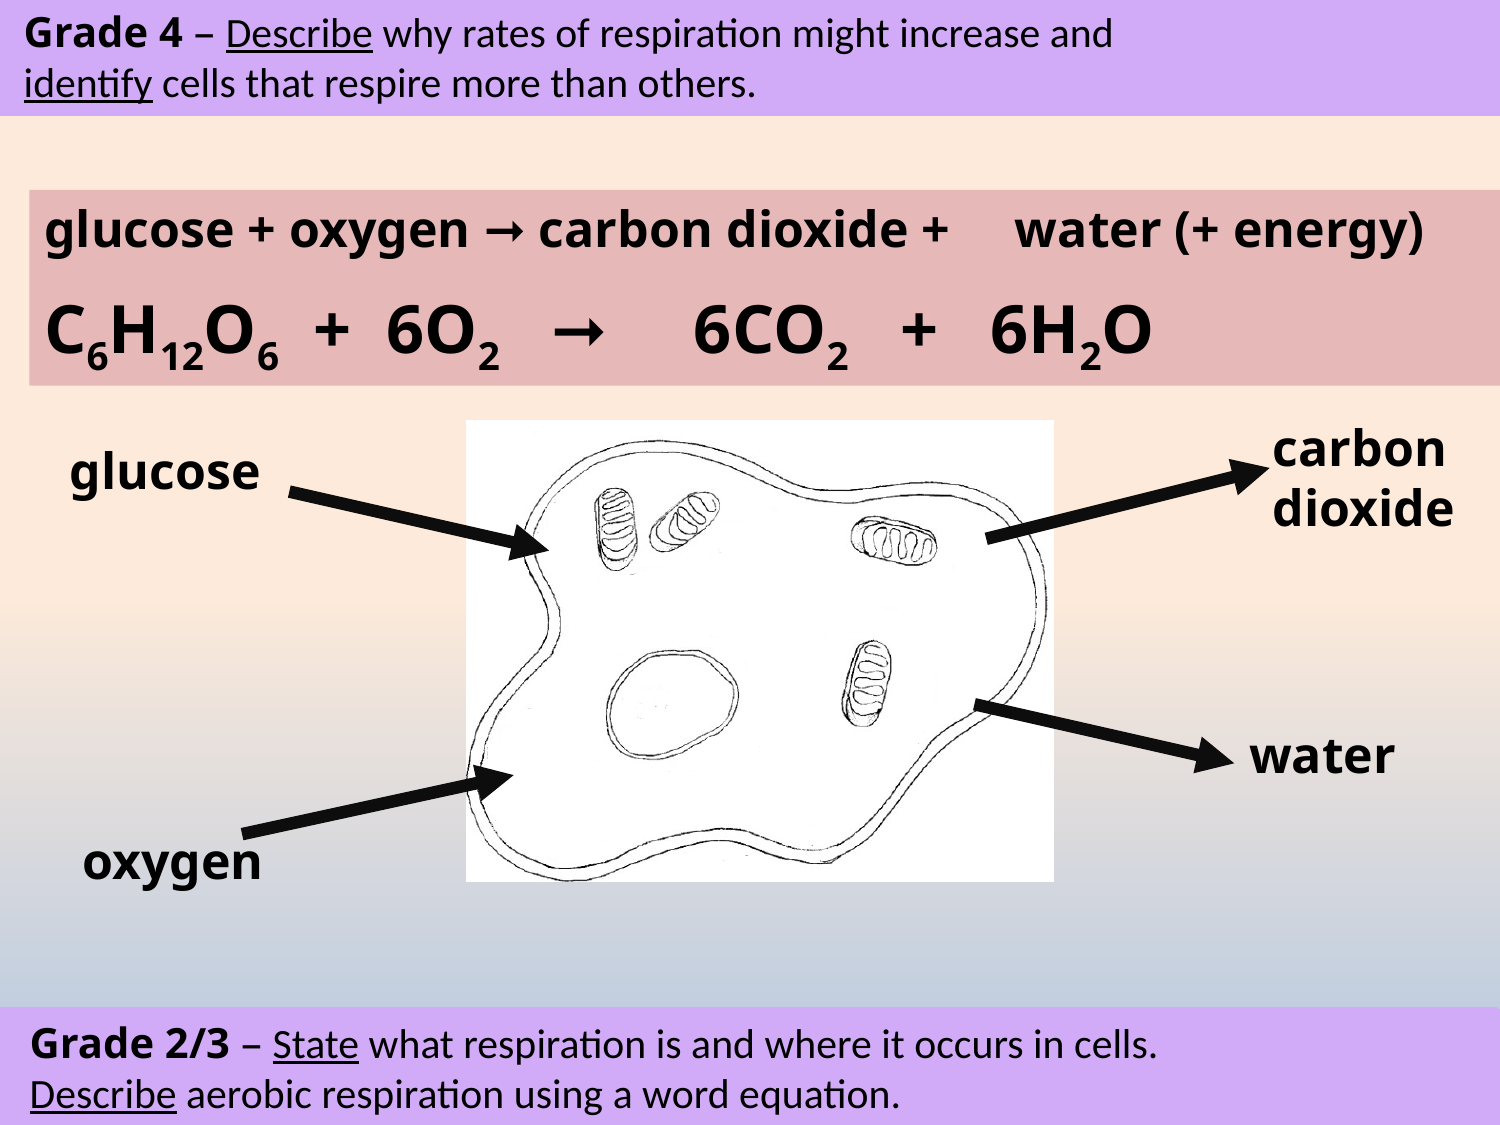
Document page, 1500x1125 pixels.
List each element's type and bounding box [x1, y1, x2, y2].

text_box [8, 0, 1500, 1125]
text_box [0, 0, 4, 116]
